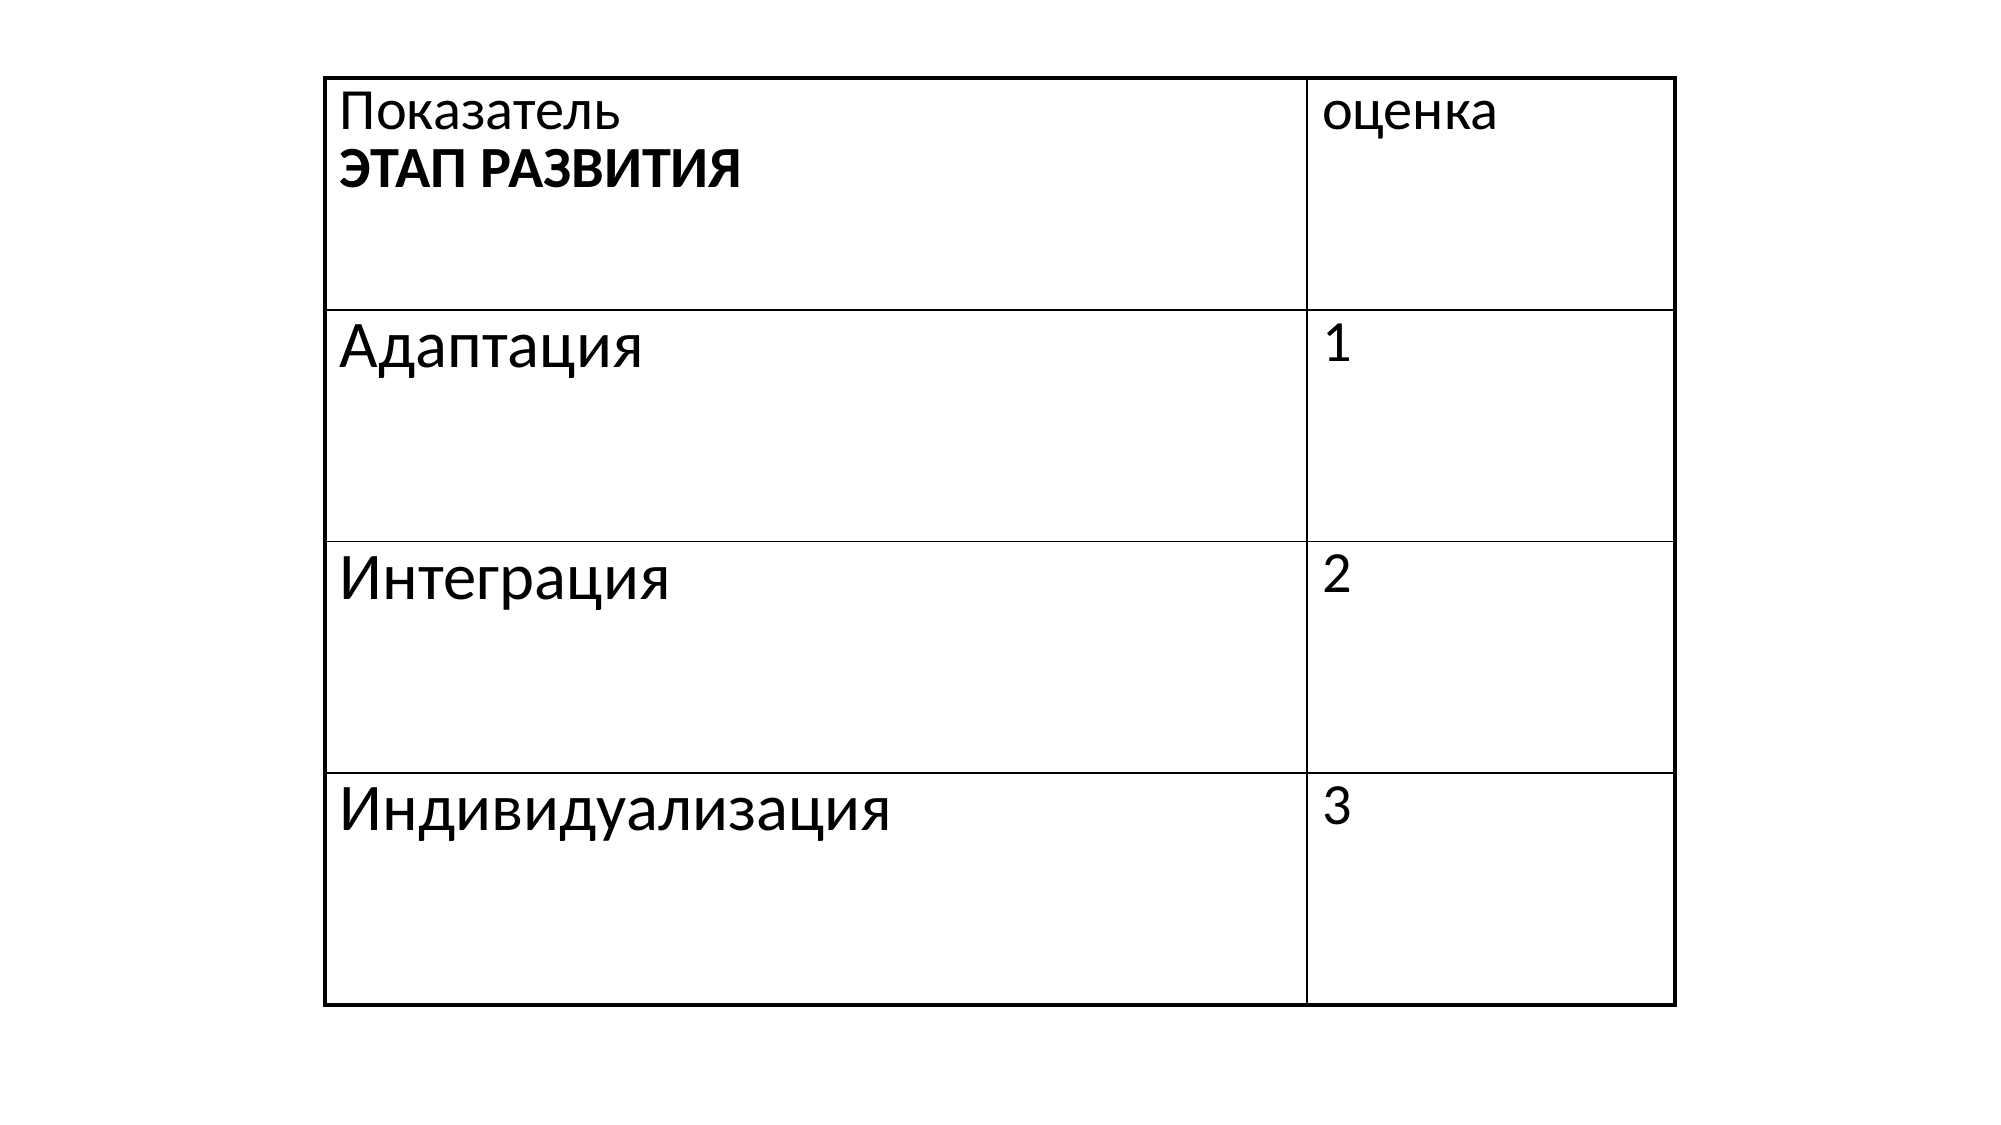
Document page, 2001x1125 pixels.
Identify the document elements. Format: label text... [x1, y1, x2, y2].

table_header оценка [1308, 80, 1673, 309]
table_cell 2 [1308, 542, 1673, 772]
table_cell 3 [1308, 774, 1673, 1003]
table_header Показатель ЭТАП РАЗВИТИЯ [327, 80, 1306, 309]
table_cell 1 [1308, 311, 1673, 541]
table_cell Адаптация [327, 311, 1306, 541]
table_cell Индивидуализация [327, 774, 1306, 1003]
table_cell Интеграция [327, 542, 1306, 772]
